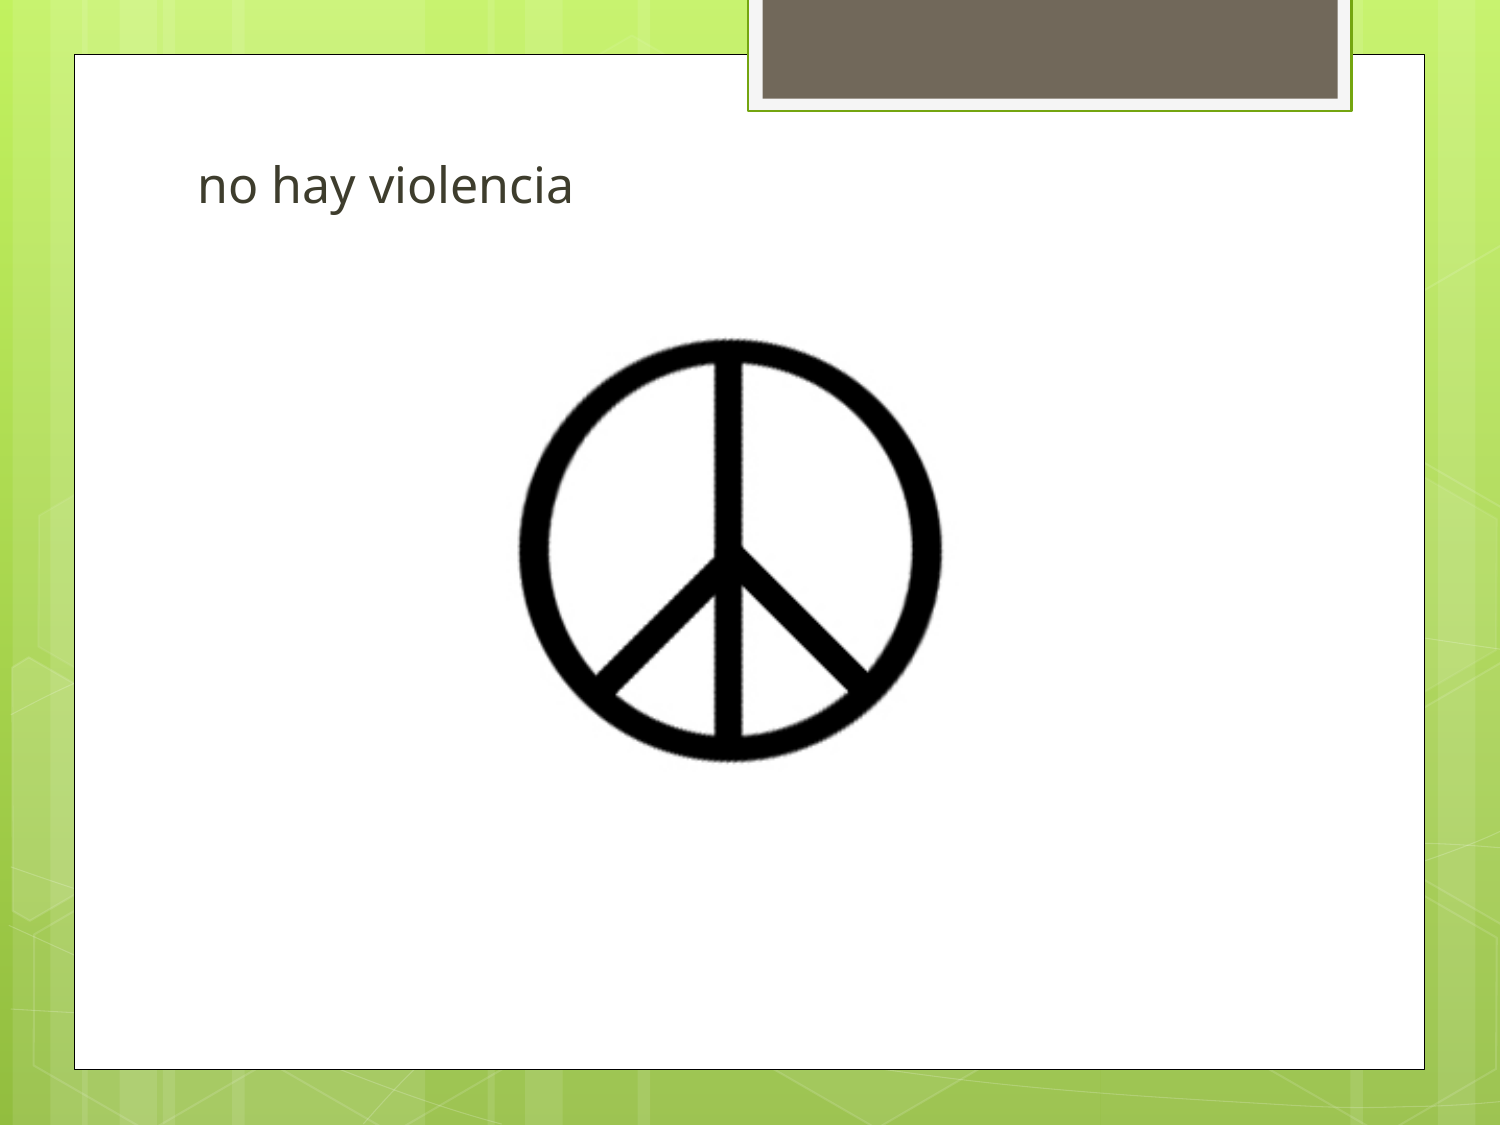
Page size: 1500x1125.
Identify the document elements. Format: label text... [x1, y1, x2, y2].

list no hay violencia [171, 146, 1283, 270]
picture [491, 287, 1007, 838]
